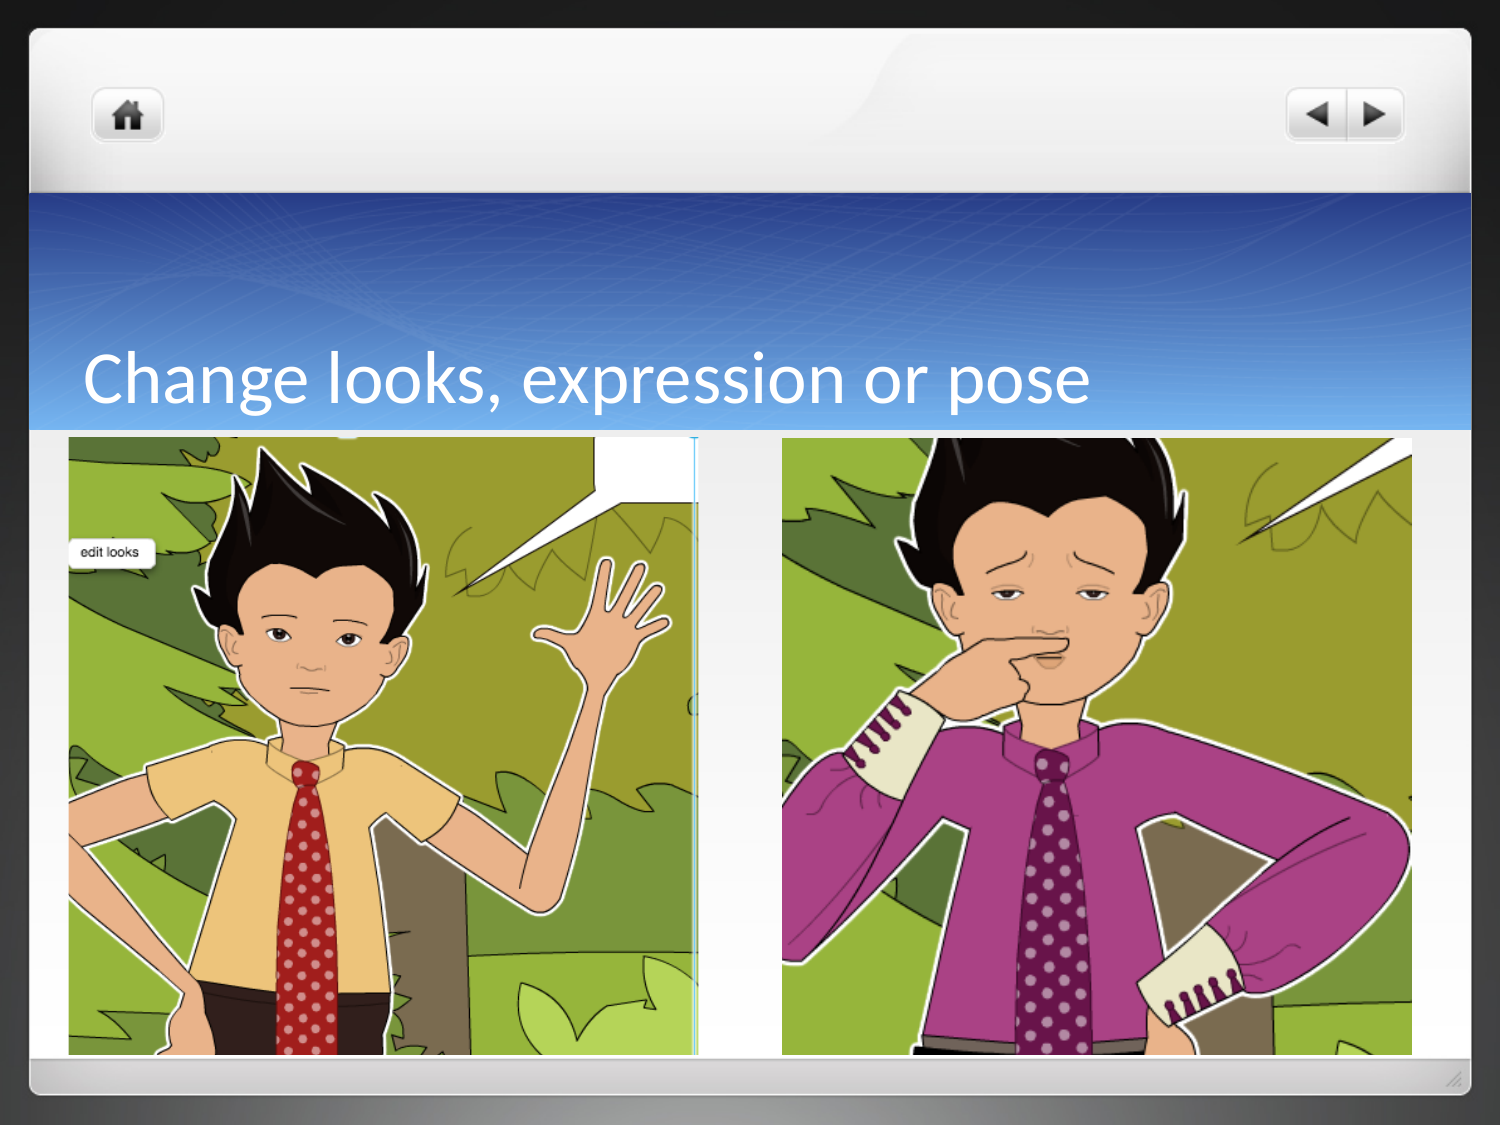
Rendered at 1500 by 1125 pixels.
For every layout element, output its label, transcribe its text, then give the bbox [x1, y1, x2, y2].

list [67, 425, 699, 1056]
picture [0, 0, 1500, 1125]
title Change looks, expression or pose [68, 238, 1432, 427]
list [781, 437, 1413, 1056]
